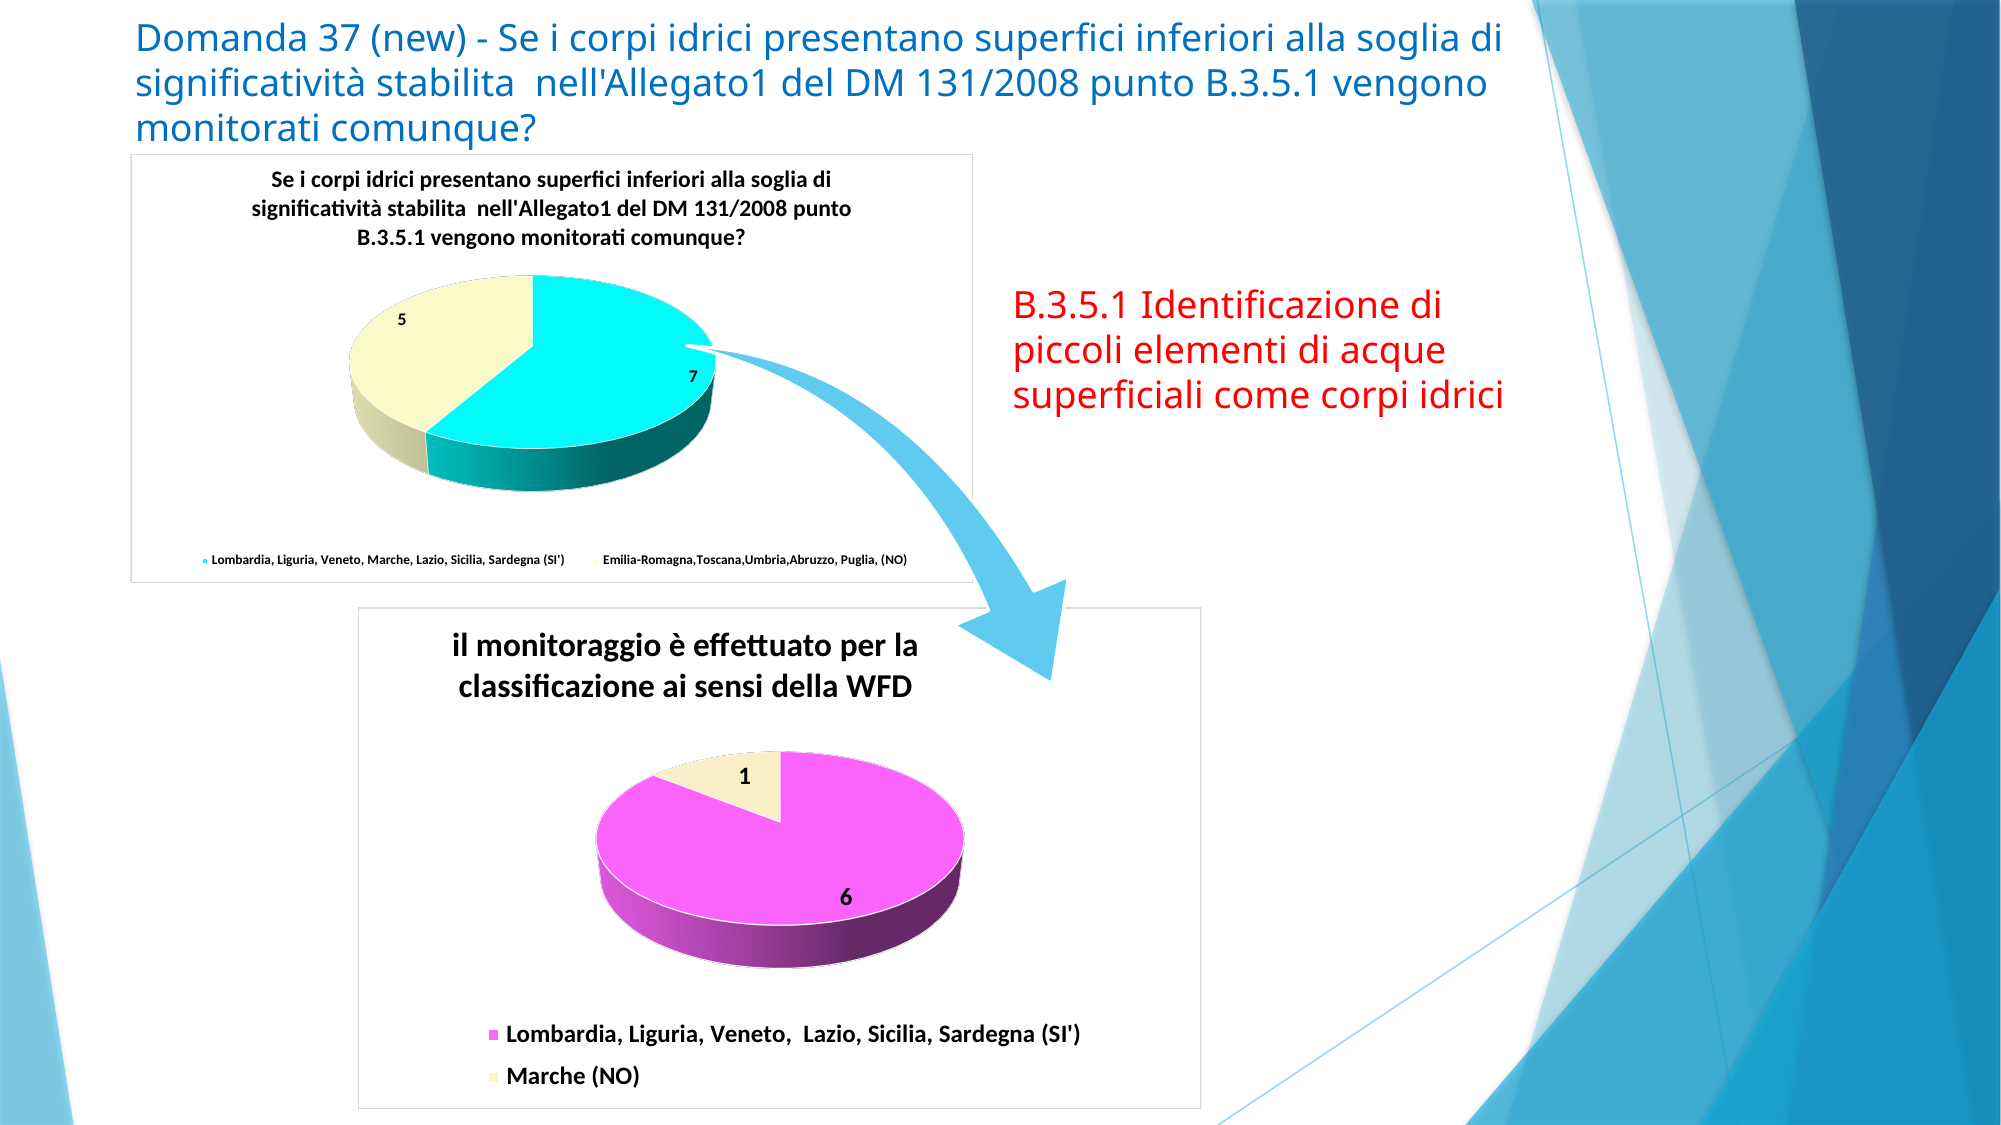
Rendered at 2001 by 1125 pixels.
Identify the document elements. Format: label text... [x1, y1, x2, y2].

text_box B.3.5.1 Identificazione di piccoli elementi di acque superficiali come corpi idrici [1237, 273, 1579, 424]
title Domanda 37 (new) - Se i corpi idrici presentano superfici inferiori alla soglia di significatività stabilita nell'Allegato1 del DM 131/2008 punto B.3.5.1 vengono monitorati comunque? [120, 5, 1534, 174]
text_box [497, 259, 1232, 757]
picture [129, 153, 974, 584]
picture [357, 606, 1202, 1110]
